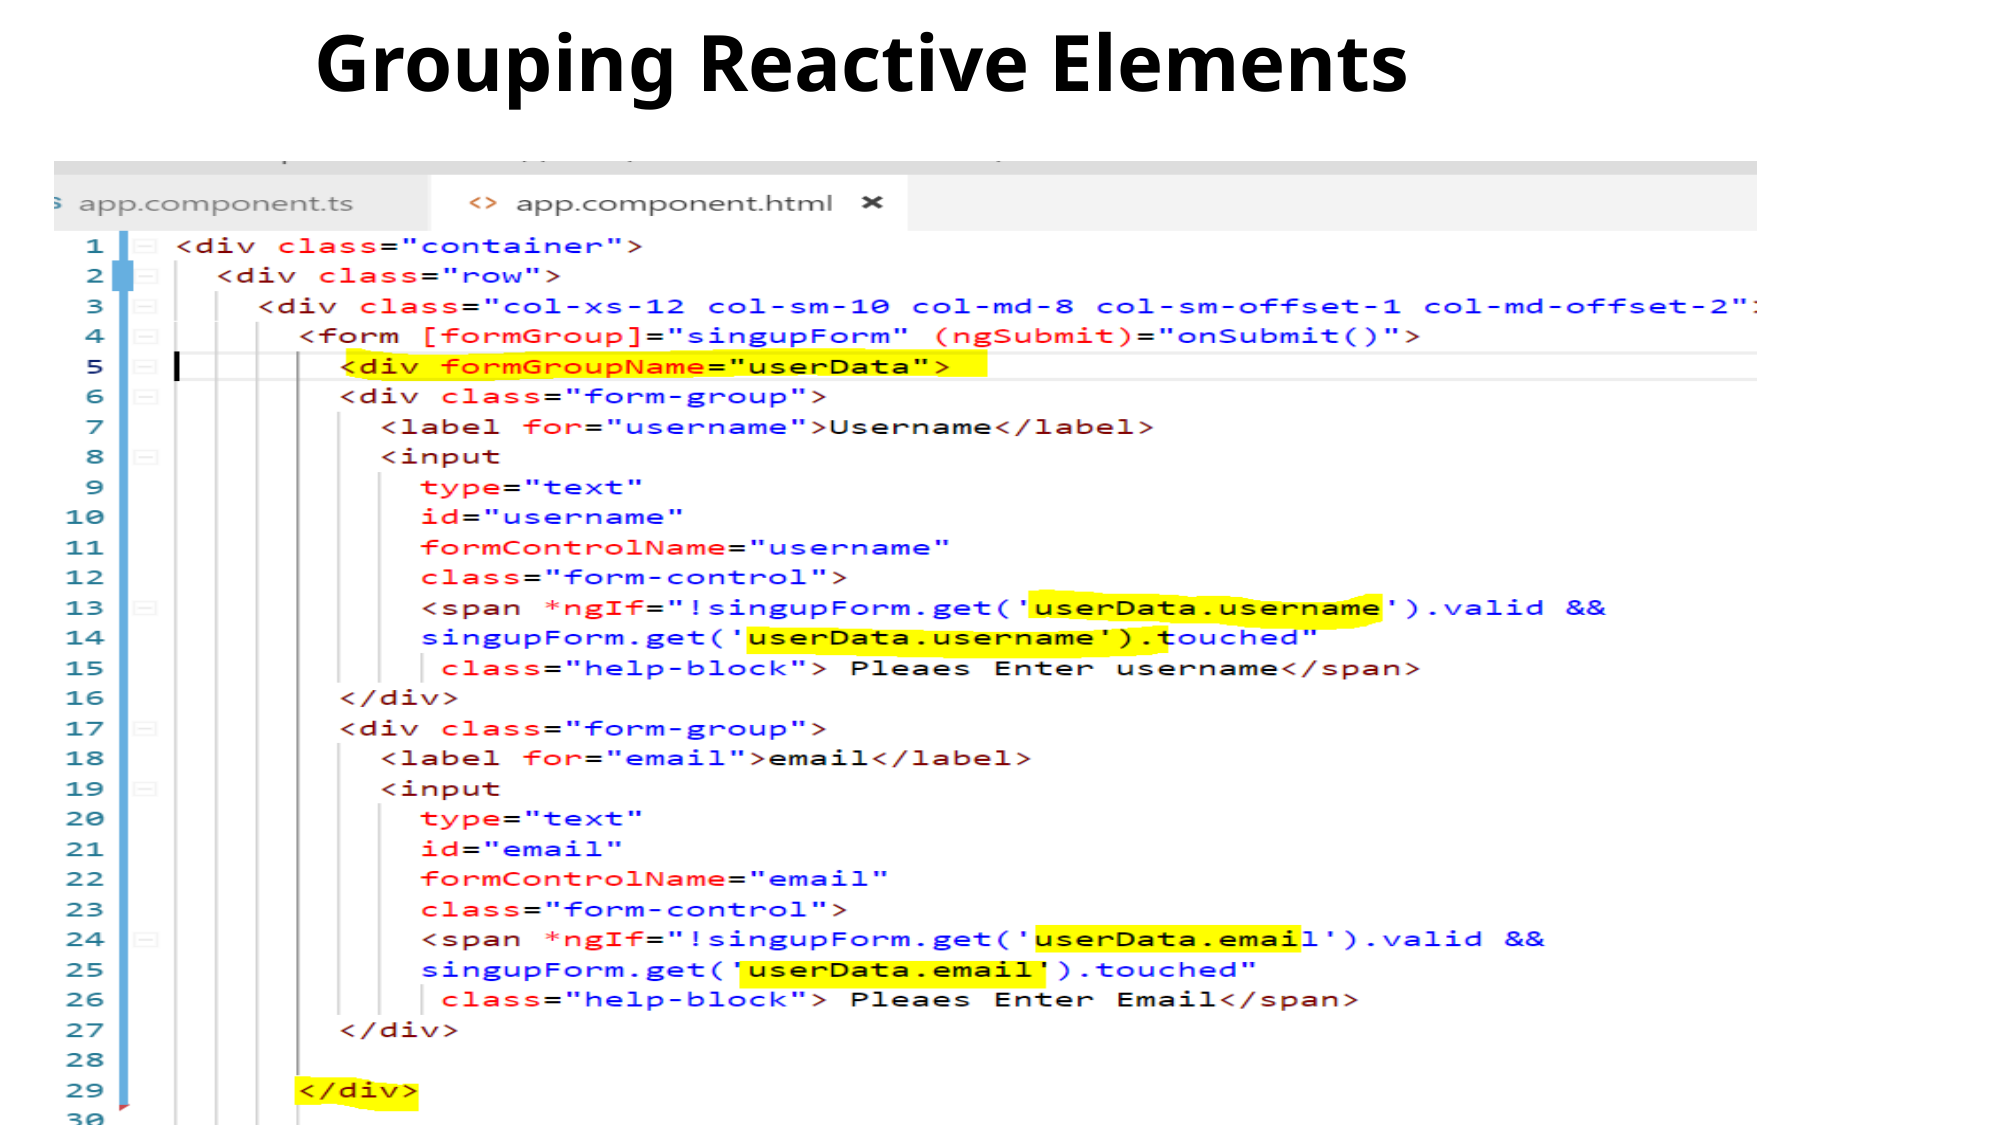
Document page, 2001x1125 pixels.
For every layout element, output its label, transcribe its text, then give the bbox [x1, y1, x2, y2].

title Grouping Reactive Elements [0, 16, 1725, 117]
picture [54, 161, 1757, 1125]
